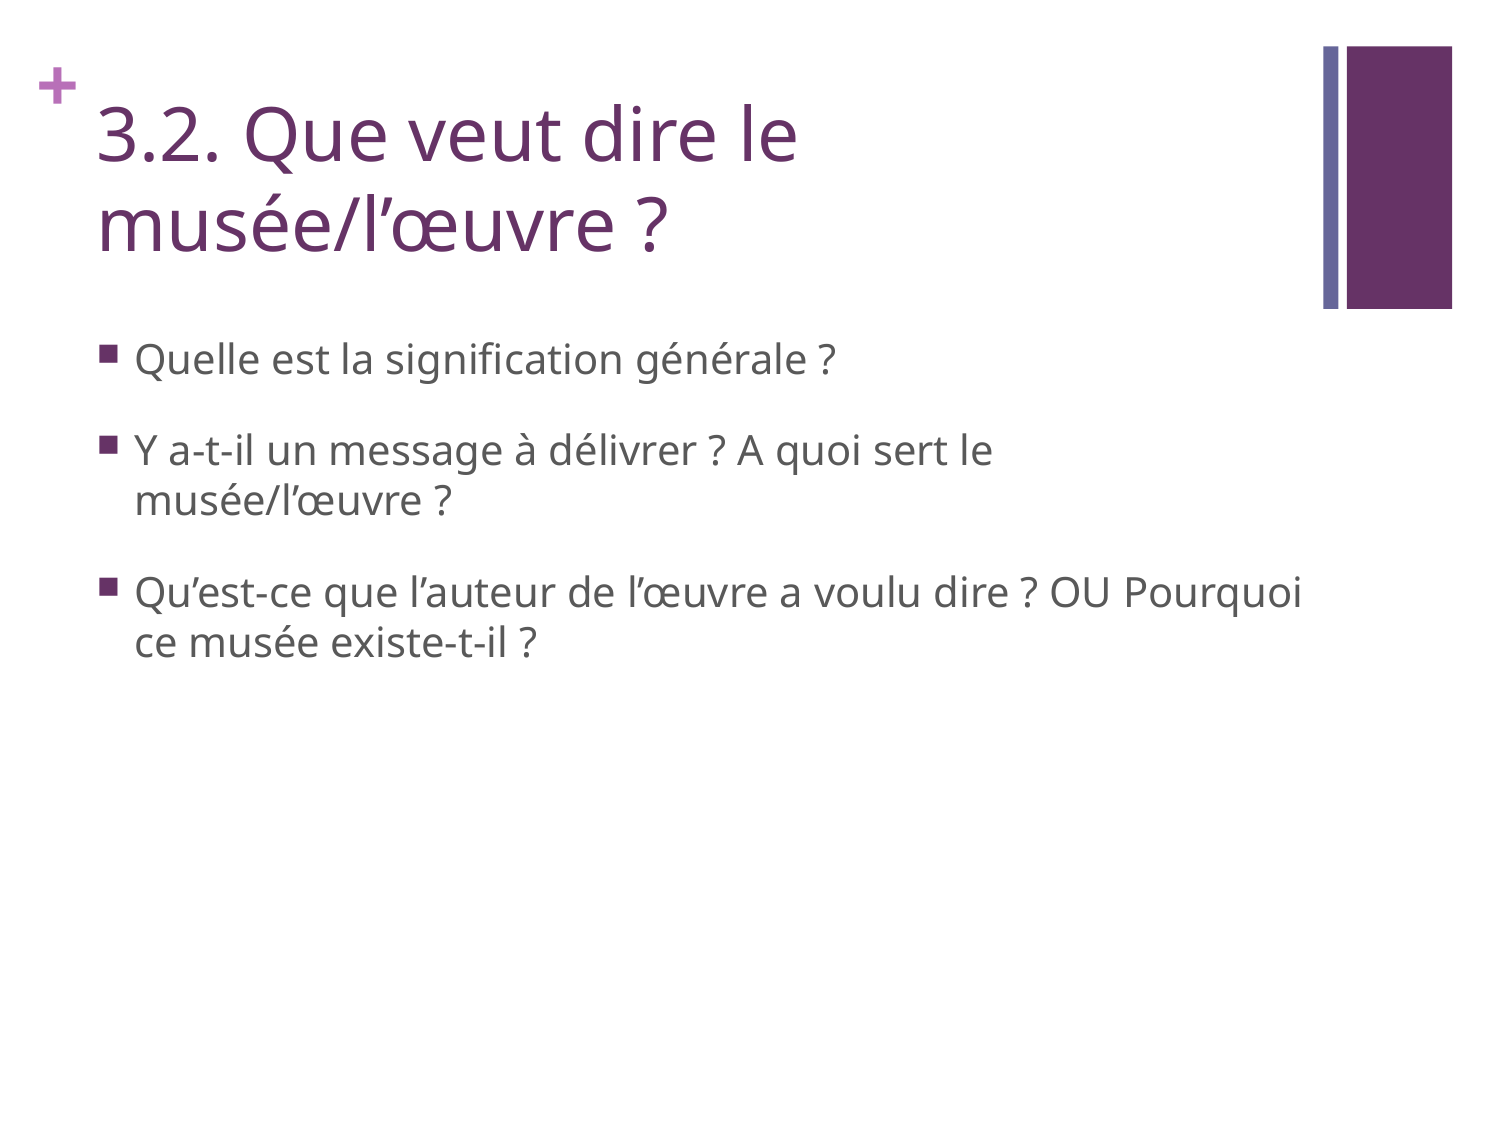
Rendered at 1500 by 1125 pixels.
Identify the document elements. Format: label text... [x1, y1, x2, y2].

list Quelle est la signification générale ? Y a-t-il un message à délivrer ? A quoi sert le musée/l’œuvre ? Qu’est-ce que l’auteur de l’œuvre a voulu dire ? OU Pourquoi ce musée existe-t-il ? [81, 324, 1322, 1005]
title 3.2. Que veut dire le musée/l’œuvre ? [81, 79, 1322, 263]
